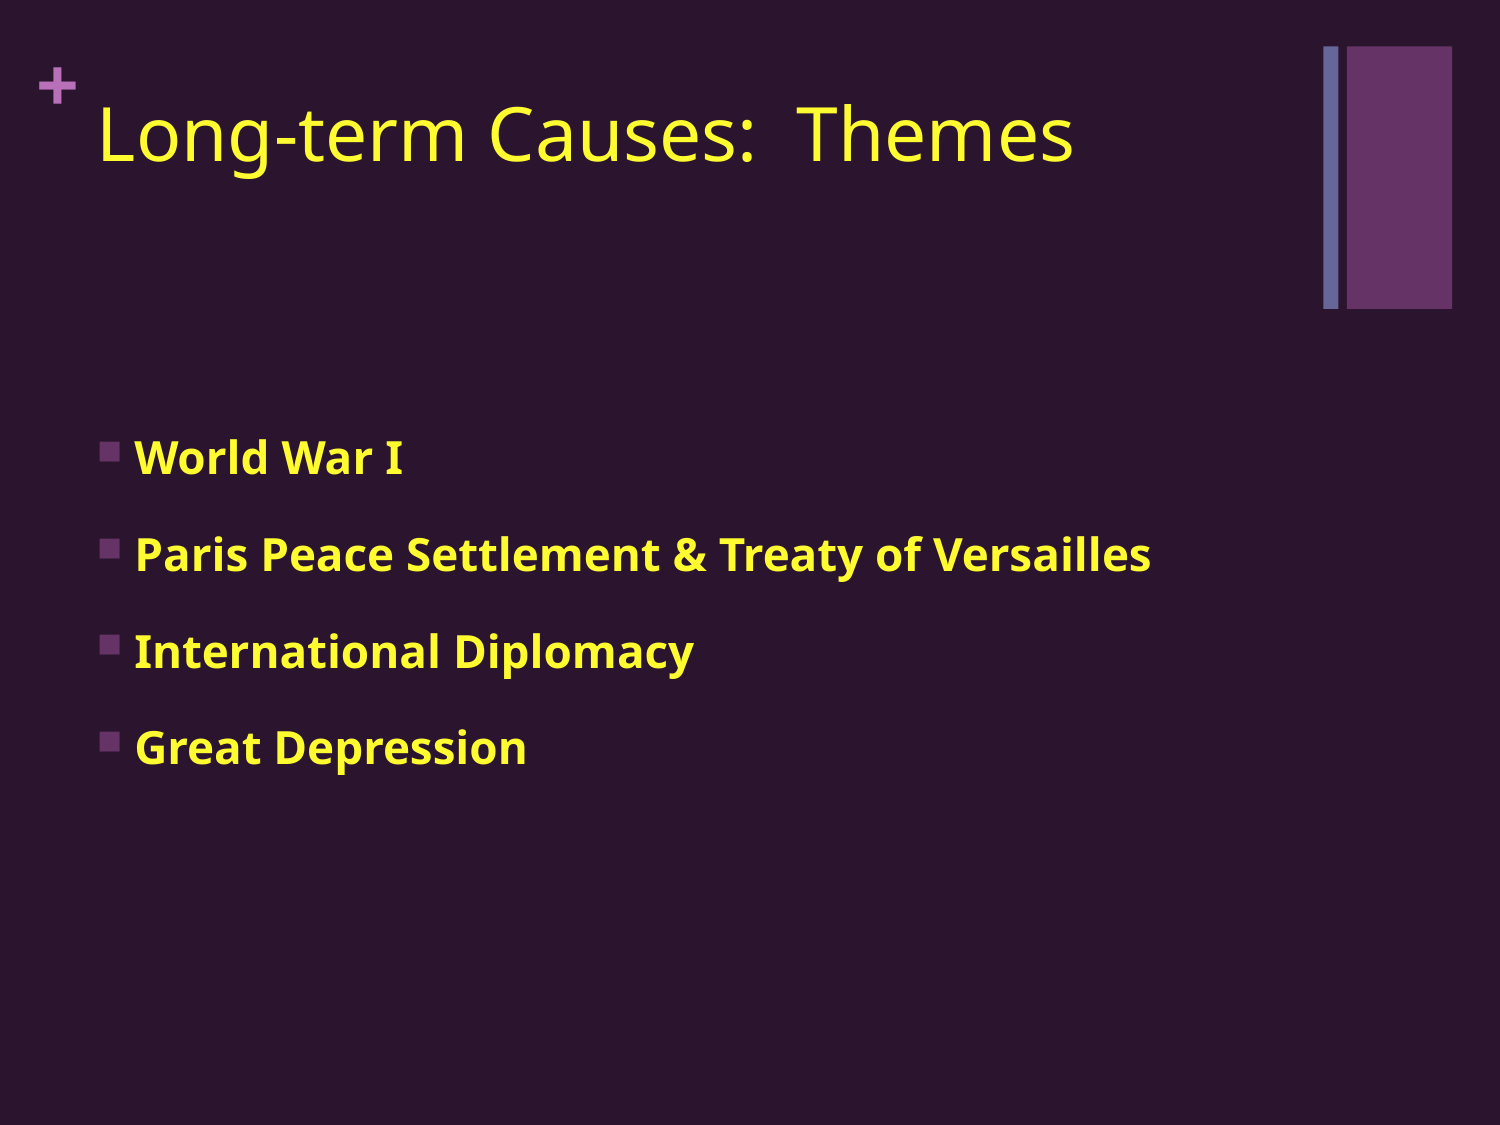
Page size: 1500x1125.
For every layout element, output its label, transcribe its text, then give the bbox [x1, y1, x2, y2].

title Long-term Causes: Themes [81, 79, 1322, 263]
list World War I Paris Peace Settlement & Treaty of Versailles International Diplomacy Great Depression [81, 324, 1322, 1005]
